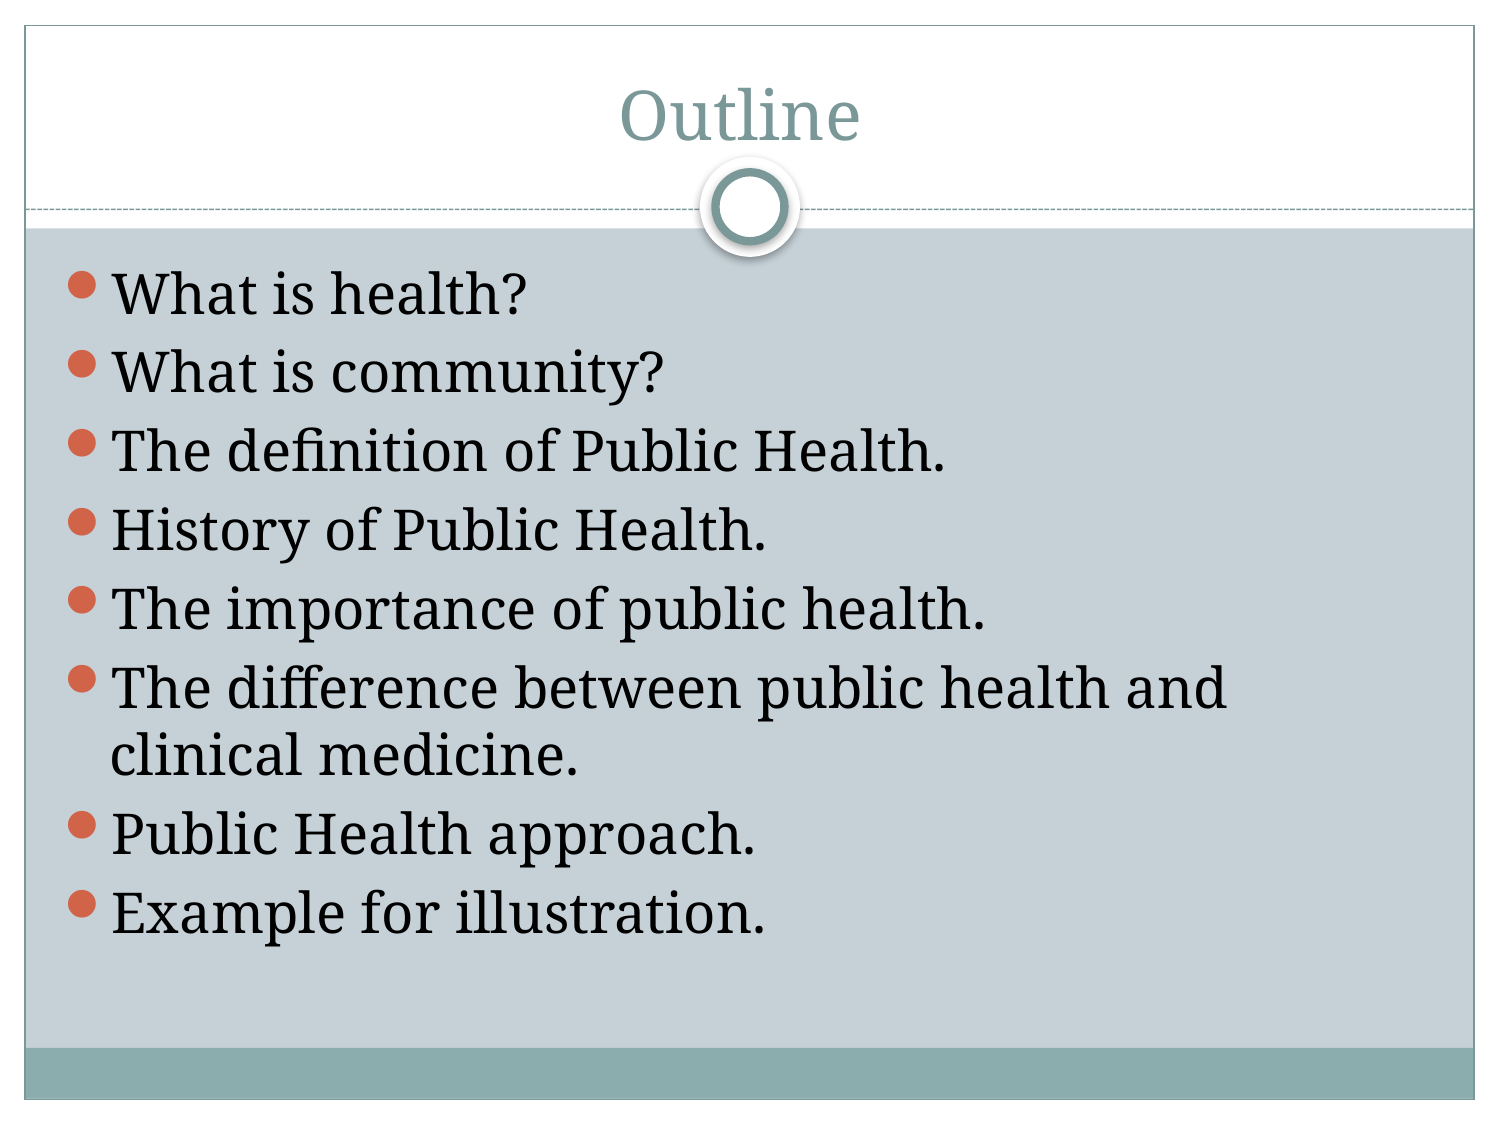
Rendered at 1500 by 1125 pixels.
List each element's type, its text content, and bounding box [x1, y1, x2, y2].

list What is health? What is community? The definition of Public Health. History of Public Health. The importance of public health. The difference between public health and clinical medicine. Public Health approach. Example for illustration. [49, 250, 1445, 1001]
title Outline [49, 37, 1450, 162]
